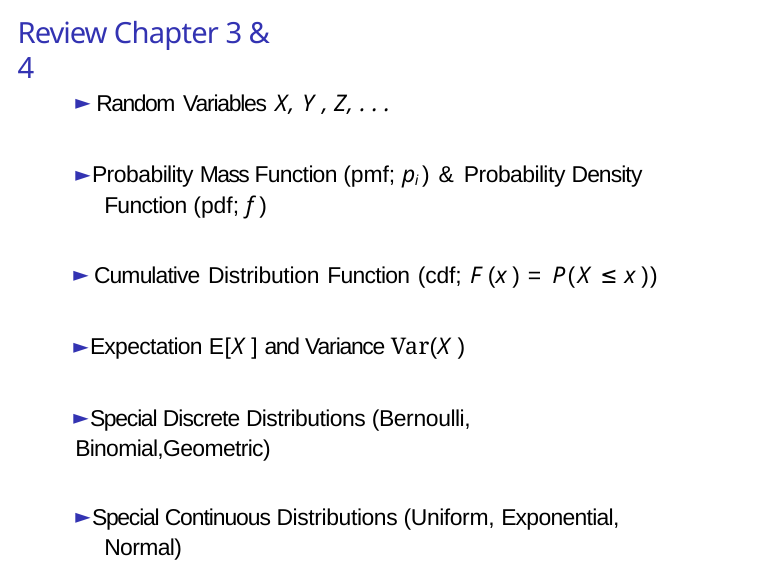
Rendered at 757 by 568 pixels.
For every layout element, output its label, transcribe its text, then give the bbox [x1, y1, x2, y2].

title Review Chapter 3 & 4 [15, 11, 292, 110]
text_box ► Random Variables X, Y , Z, . . . ► Probability Mass Function (pmf; pi ) & Probability Density Function (pdf; f ) ► Cumulative Distribution Function (cdf; F (x ) = P(X ≤ x )) ► Expectation E[X ] and Variance Var(X ) ► Special Discrete Distributions (Bernoulli, Binomial,Geometric) ► Special Continuous Distributions (Uniform, Exponential, Normal) [73, 75, 696, 561]
